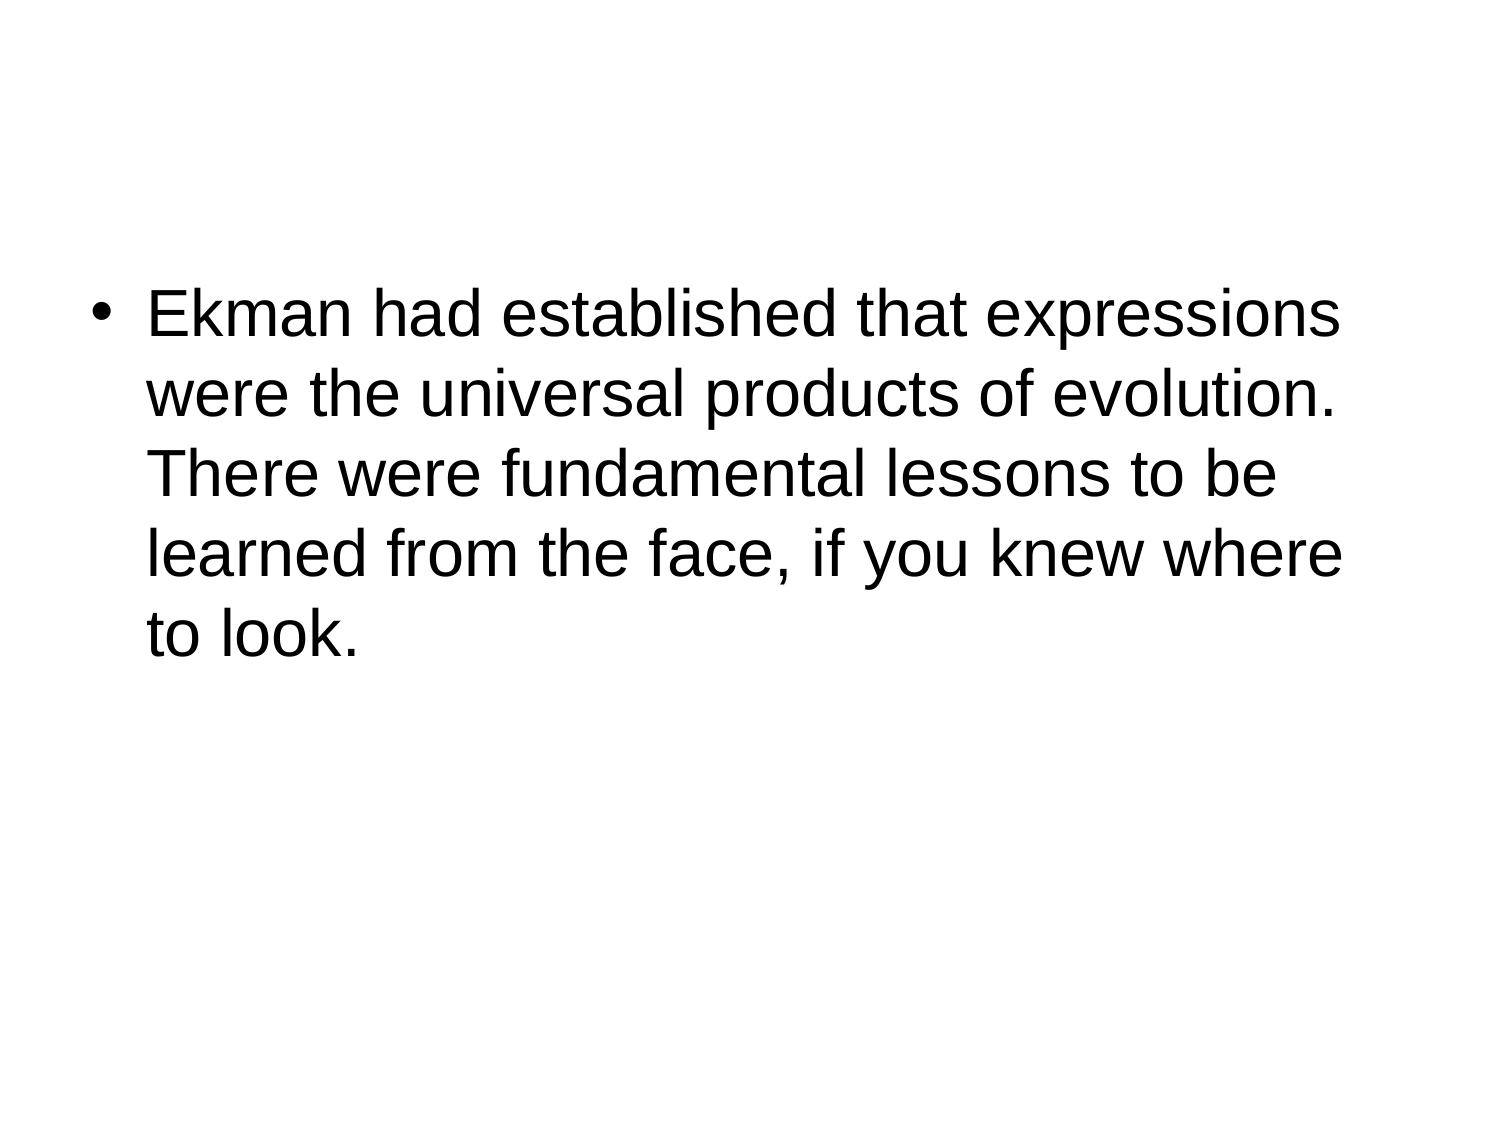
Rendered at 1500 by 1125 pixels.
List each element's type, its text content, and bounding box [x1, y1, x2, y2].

list Ekman had established that expressions were the universal products of evolution. There were fundamental lessons to be learned from the face, if you knew where to look. [75, 262, 1425, 1005]
